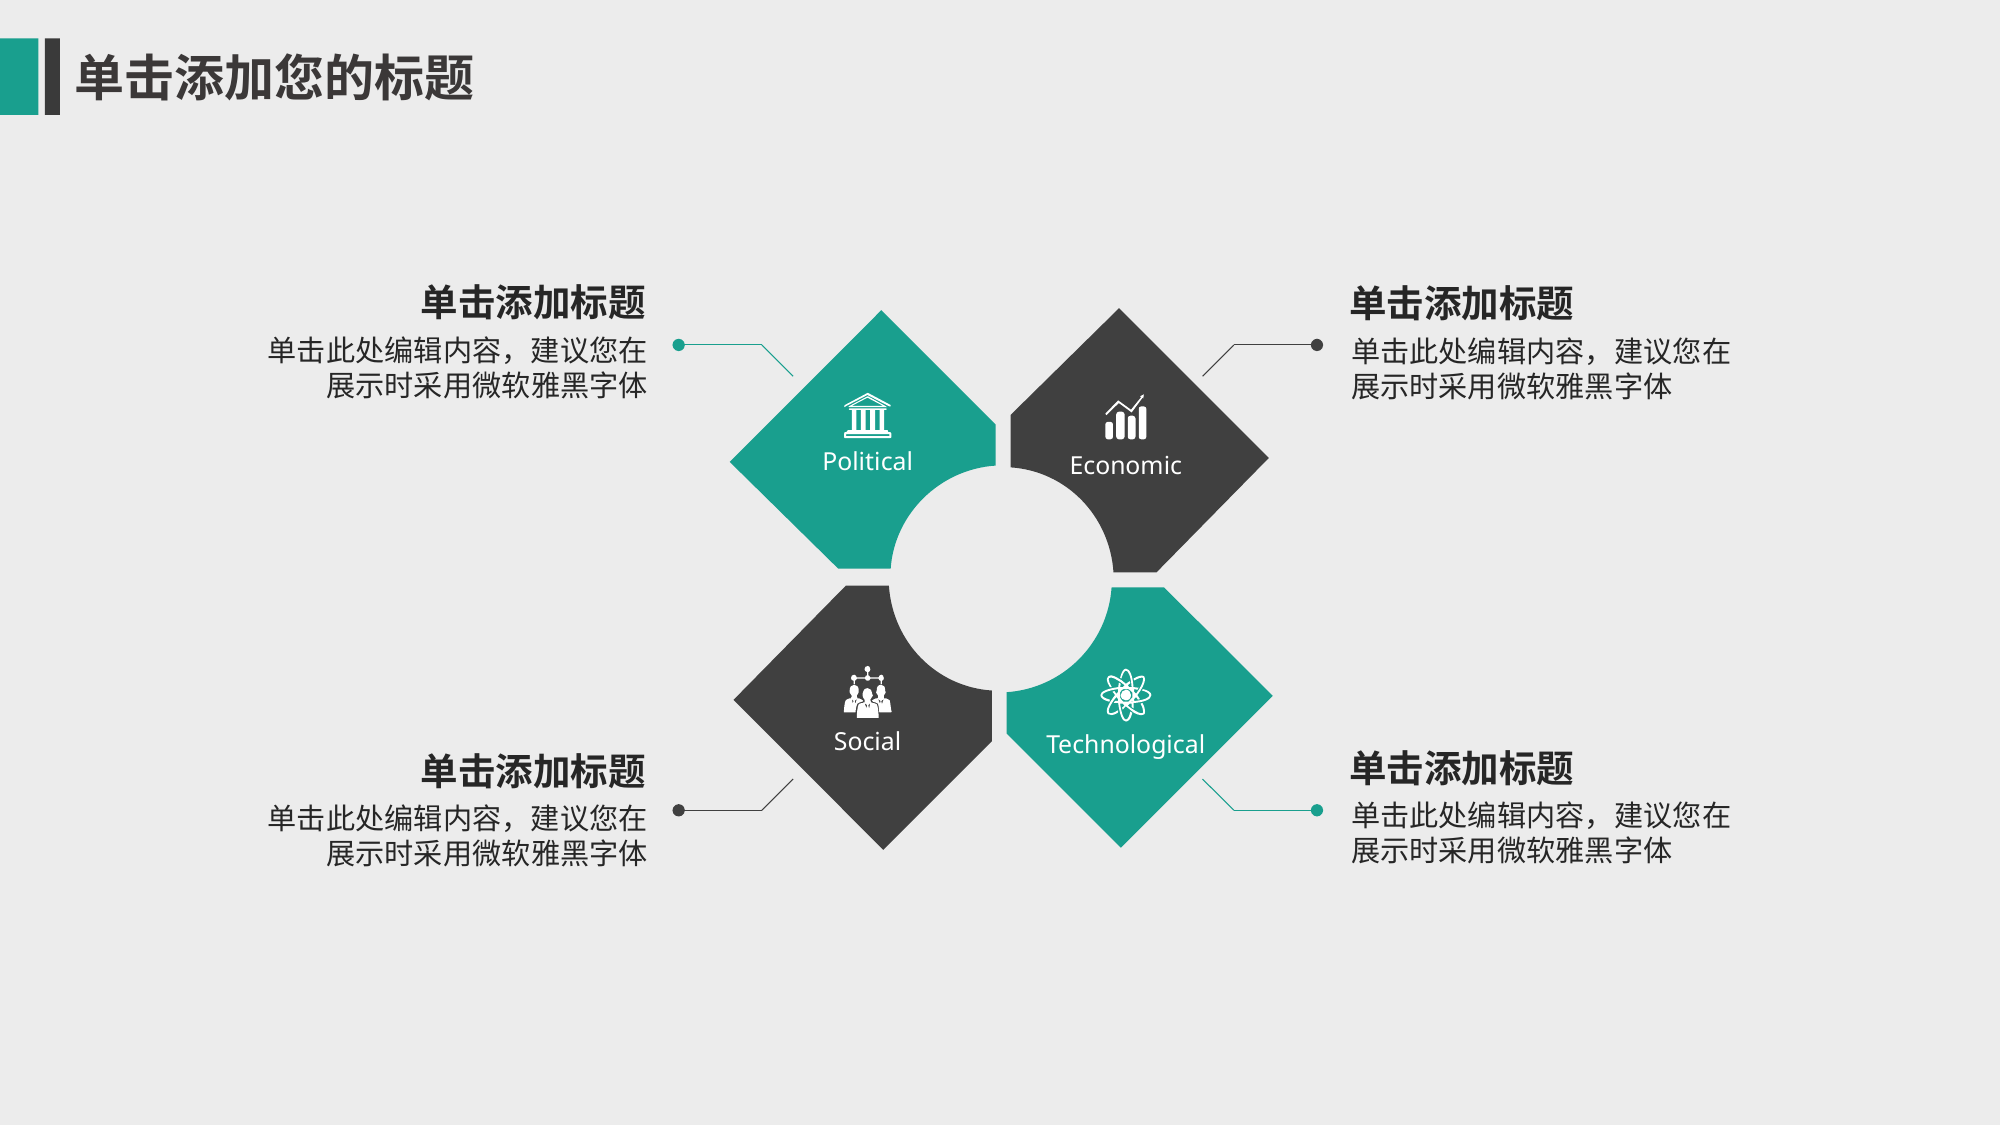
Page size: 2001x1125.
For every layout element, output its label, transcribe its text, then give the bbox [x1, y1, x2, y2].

text_box [1040, 767, 1202, 848]
text_box [1127, 415, 1136, 440]
text_box [1100, 668, 1152, 722]
text_box 单击添加标题 [1349, 744, 1575, 790]
text_box 单击此处编辑内容，建议您在展示时采用微软雅黑字体 [247, 800, 648, 883]
text_box 单击添加您的标题 [59, 39, 509, 114]
text_box [1116, 411, 1125, 440]
text_box 单击此处编辑内容，建议您在展示时采用微软雅黑字体 [1351, 797, 1753, 881]
text_box [1105, 421, 1113, 440]
text_box [1010, 308, 1269, 573]
text_box [729, 310, 996, 569]
text_box [1105, 394, 1144, 416]
text_box 单击添加标题 [420, 747, 646, 793]
text_box 单击添加标题 [1349, 280, 1575, 326]
text_box [843, 665, 892, 718]
text_box Economic [1054, 441, 1198, 487]
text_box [1202, 344, 1234, 377]
text_box [733, 585, 992, 850]
text_box [1006, 587, 1273, 758]
text_box 单击此处编辑内容，建议您在展示时采用微软雅黑字体 [247, 332, 648, 415]
text_box 单击此处编辑内容，建议您在展示时采用微软雅黑字体 [1351, 332, 1753, 416]
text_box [1202, 778, 1234, 811]
text_box Political [807, 438, 929, 483]
text_box [844, 392, 892, 439]
text_box Technological [1031, 721, 1221, 767]
text_box Social [819, 717, 917, 763]
text_box 单击添加标题 [420, 279, 646, 325]
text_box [761, 344, 794, 377]
text_box [1138, 406, 1147, 440]
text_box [761, 778, 794, 811]
